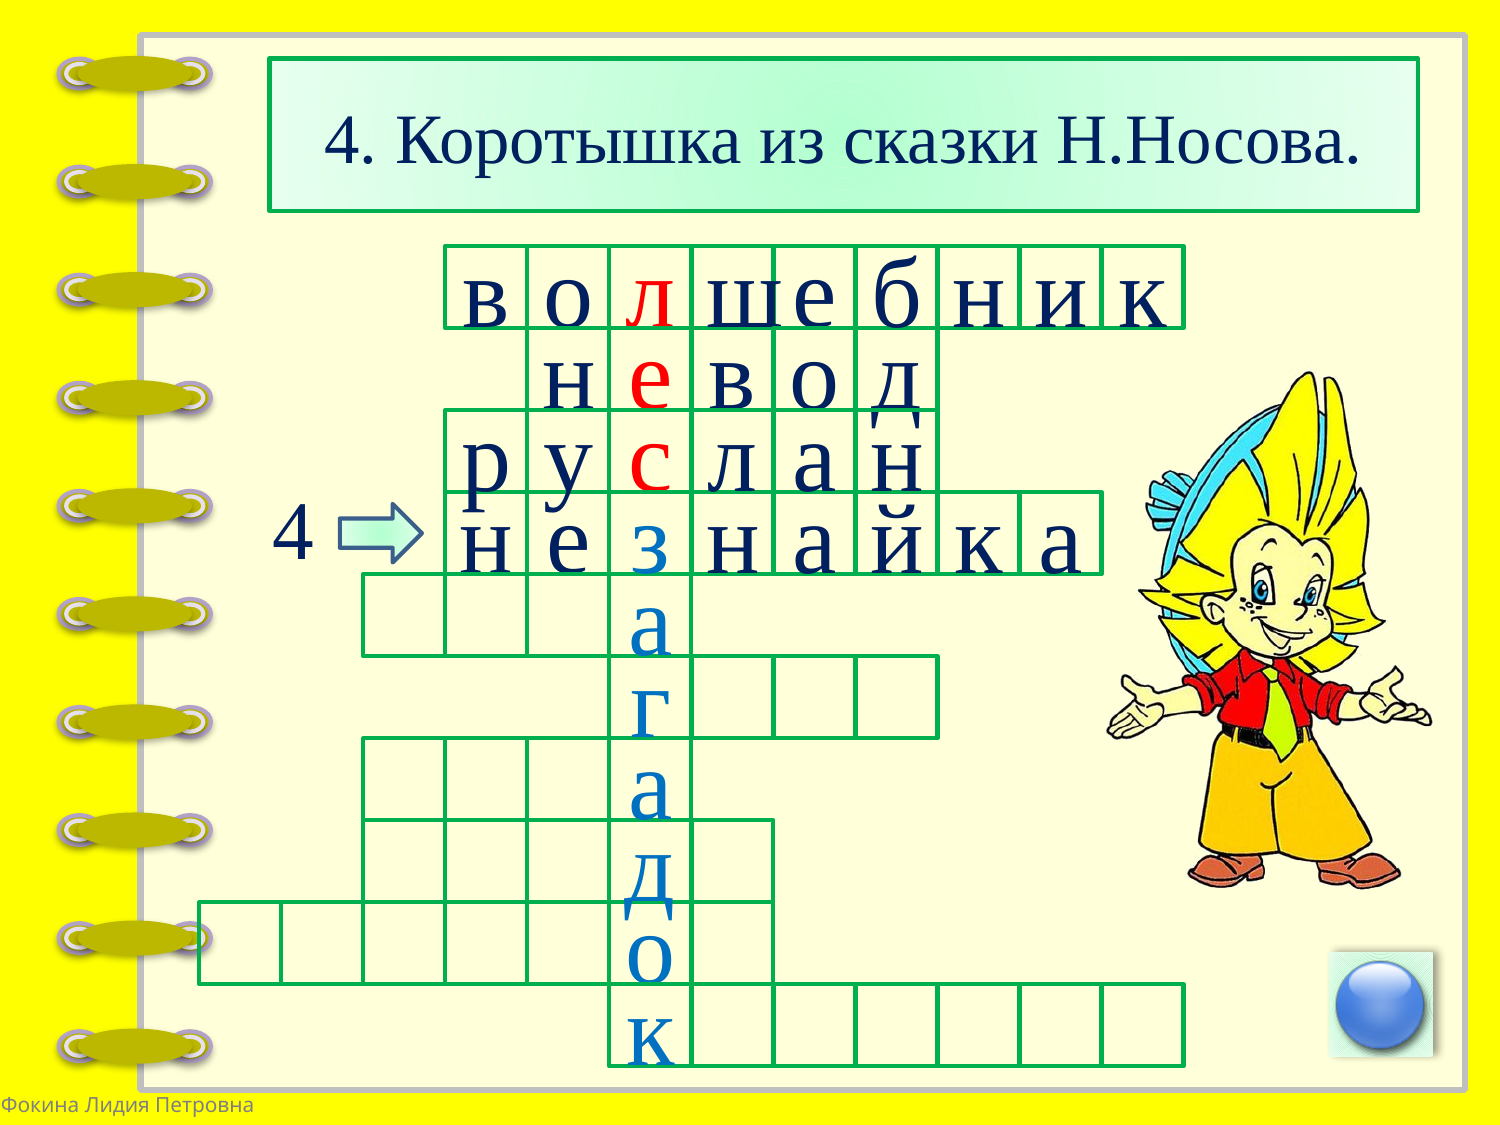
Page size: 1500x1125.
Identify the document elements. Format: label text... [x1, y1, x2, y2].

text_box у [525, 408, 611, 494]
text_box [525, 818, 611, 904]
text_box н [525, 326, 607, 408]
text_box [689, 900, 775, 982]
text_box [940, 982, 1022, 1068]
text_box н [858, 408, 940, 494]
text_box в [693, 330, 771, 408]
text_box н [935, 244, 1022, 330]
text_box б [858, 244, 935, 330]
text_box о [771, 326, 858, 408]
text_box а [611, 576, 693, 658]
text_box [1099, 982, 1186, 1068]
text_box [689, 982, 775, 1068]
text_box 4 [257, 468, 317, 584]
text_box [529, 736, 611, 818]
text_box е [775, 244, 858, 326]
text_box а [775, 494, 858, 576]
text_box [775, 982, 858, 1068]
text_box а [775, 408, 858, 494]
text_box а [1022, 490, 1072, 576]
text_box [361, 818, 443, 900]
text_box [443, 818, 525, 904]
text_box о [529, 244, 611, 326]
text_box н [689, 494, 775, 576]
text_box е [607, 326, 693, 408]
text_box и [1022, 244, 1104, 330]
text_box [447, 904, 525, 986]
text_box [525, 904, 611, 986]
text_box а [611, 740, 693, 822]
text_box д [611, 822, 689, 904]
text_box [689, 654, 771, 740]
text_box [361, 736, 447, 818]
text_box з [611, 490, 689, 576]
text_box [443, 572, 525, 658]
text_box к [935, 490, 1022, 576]
text_box й [858, 494, 935, 576]
text_box 4. Коротышка из сказки Н.Носова. [267, 56, 1420, 213]
text_box л [689, 408, 775, 494]
text_box д [858, 330, 940, 408]
text_box [197, 900, 279, 986]
text_box [447, 736, 529, 818]
text_box [1022, 982, 1099, 1068]
text_box [853, 654, 940, 740]
text_box к [1104, 244, 1186, 330]
text_box о [611, 904, 689, 982]
text_box н [443, 494, 525, 572]
text_box [279, 900, 361, 986]
text_box в [443, 244, 529, 330]
text_box [689, 818, 775, 900]
text_box [858, 982, 940, 1068]
text_box [361, 900, 447, 986]
picture [1328, 951, 1434, 1057]
text_box ш [693, 244, 775, 330]
text_box [525, 572, 611, 658]
text_box [361, 572, 443, 658]
text_box л [611, 244, 693, 326]
text_box [337, 501, 424, 565]
picture [1077, 351, 1450, 901]
text_box е [525, 494, 611, 572]
text_box к [607, 982, 689, 1068]
text_box с [611, 408, 689, 490]
text_box р [443, 408, 525, 494]
text_box г [607, 658, 689, 740]
text_box [771, 654, 853, 740]
